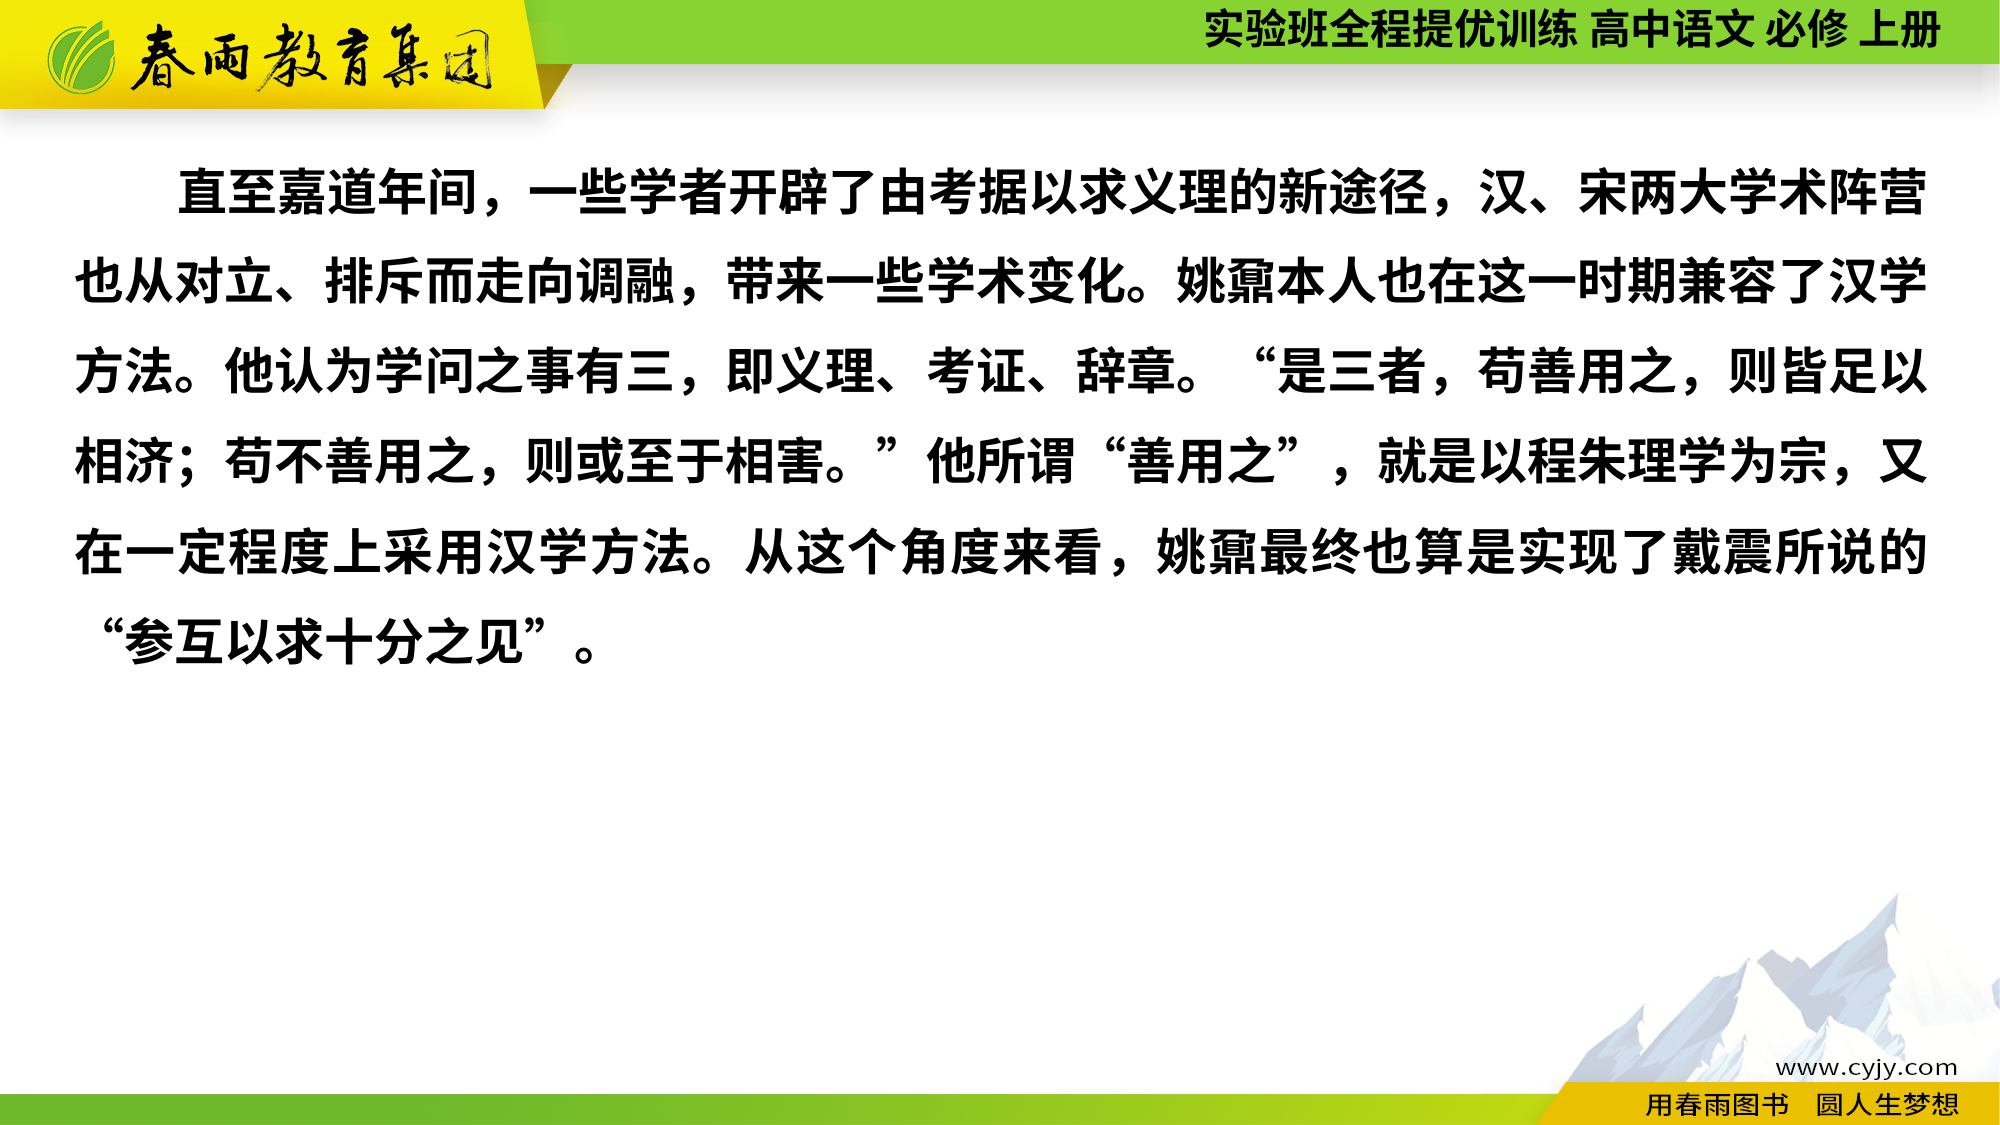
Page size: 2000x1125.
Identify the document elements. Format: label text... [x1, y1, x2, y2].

picture [0, 0, 2000, 1125]
list 直至嘉道年间，一些学者开辟了由考据以求义理的新途径，汉、宋两大学术阵营也从对立、排斥而走向调融，带来一些学术变化。姚鼐本人也在这一时期兼容了汉学方法。他认为学问之事有三，即义理、考证、辞章。“是三者，苟善用之，则皆足以相济；苟不善用之，则或至于相害。”他所谓“善用之”，就是以程朱理学为宗，又在一定程度上采用汉学方法。从这个角度来看，姚鼐最终也算是实现了戴震所说的“参互以求十分之见”。 [59, 122, 1944, 683]
